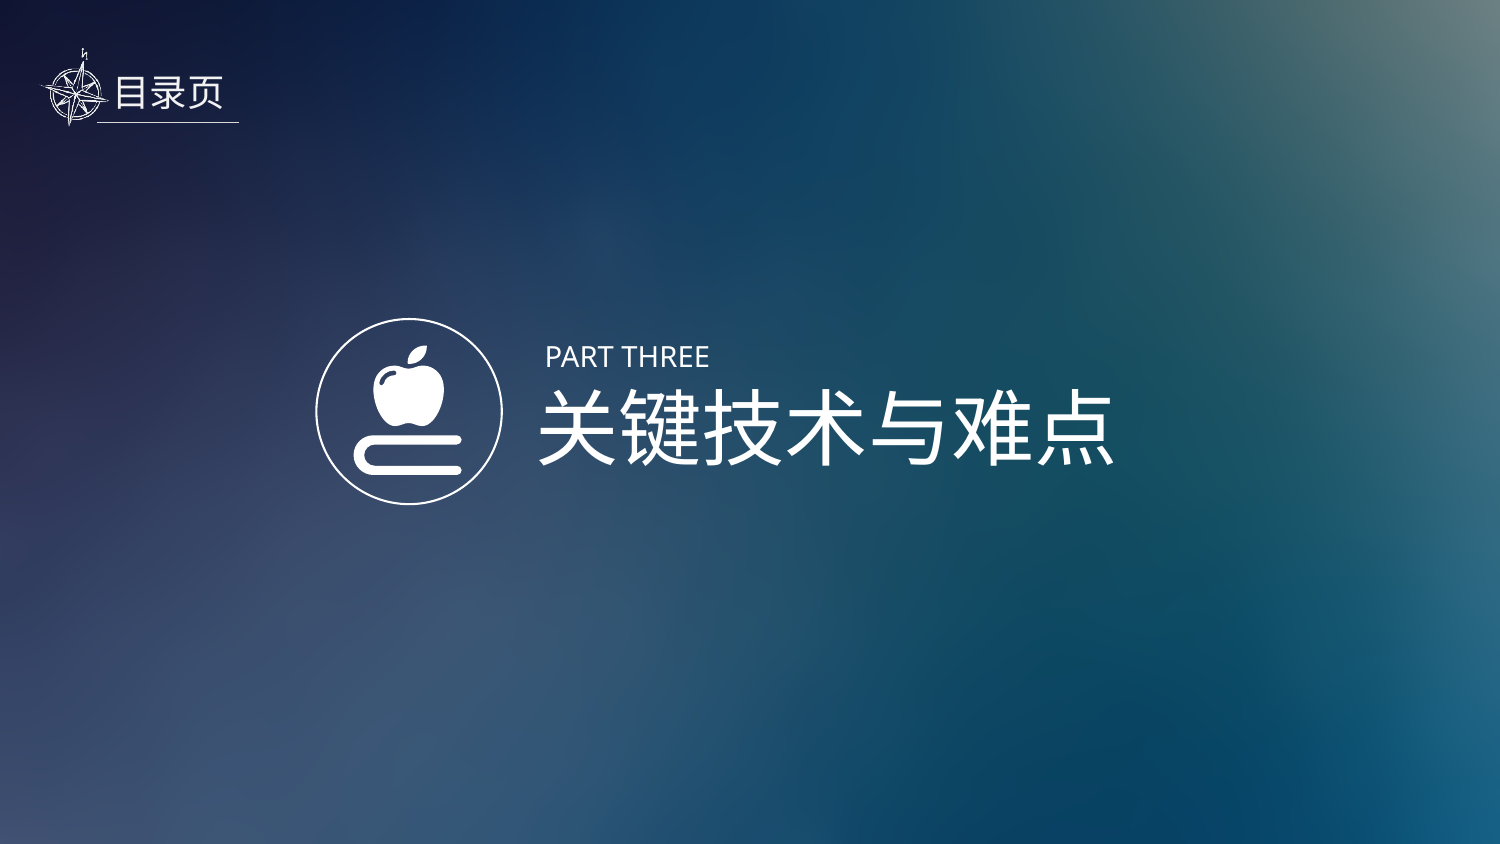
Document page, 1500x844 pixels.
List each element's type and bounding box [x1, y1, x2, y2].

text_box [38, 48, 263, 127]
text_box [502, 331, 1184, 486]
picture [0, 0, 1500, 844]
text_box [316, 318, 502, 505]
